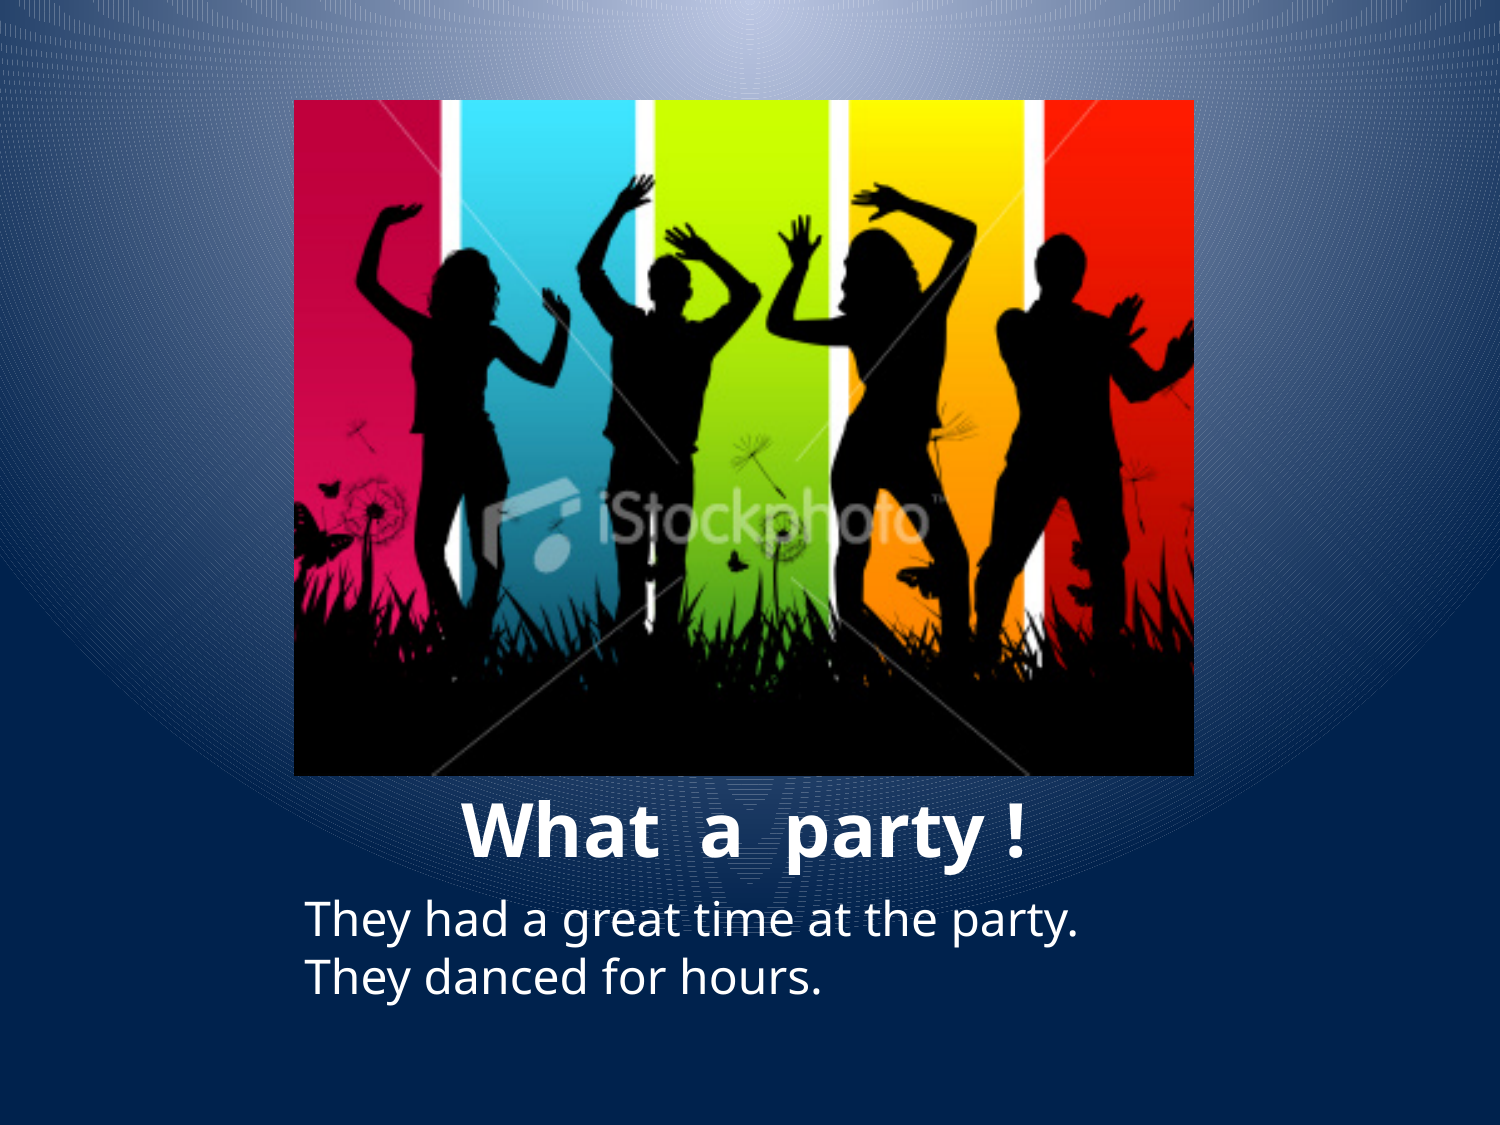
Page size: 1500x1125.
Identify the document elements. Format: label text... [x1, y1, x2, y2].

picture [293, 100, 1195, 776]
list They had a great time at the party. They danced for hours. [289, 881, 1190, 1014]
title What a party ! [294, 787, 1194, 881]
